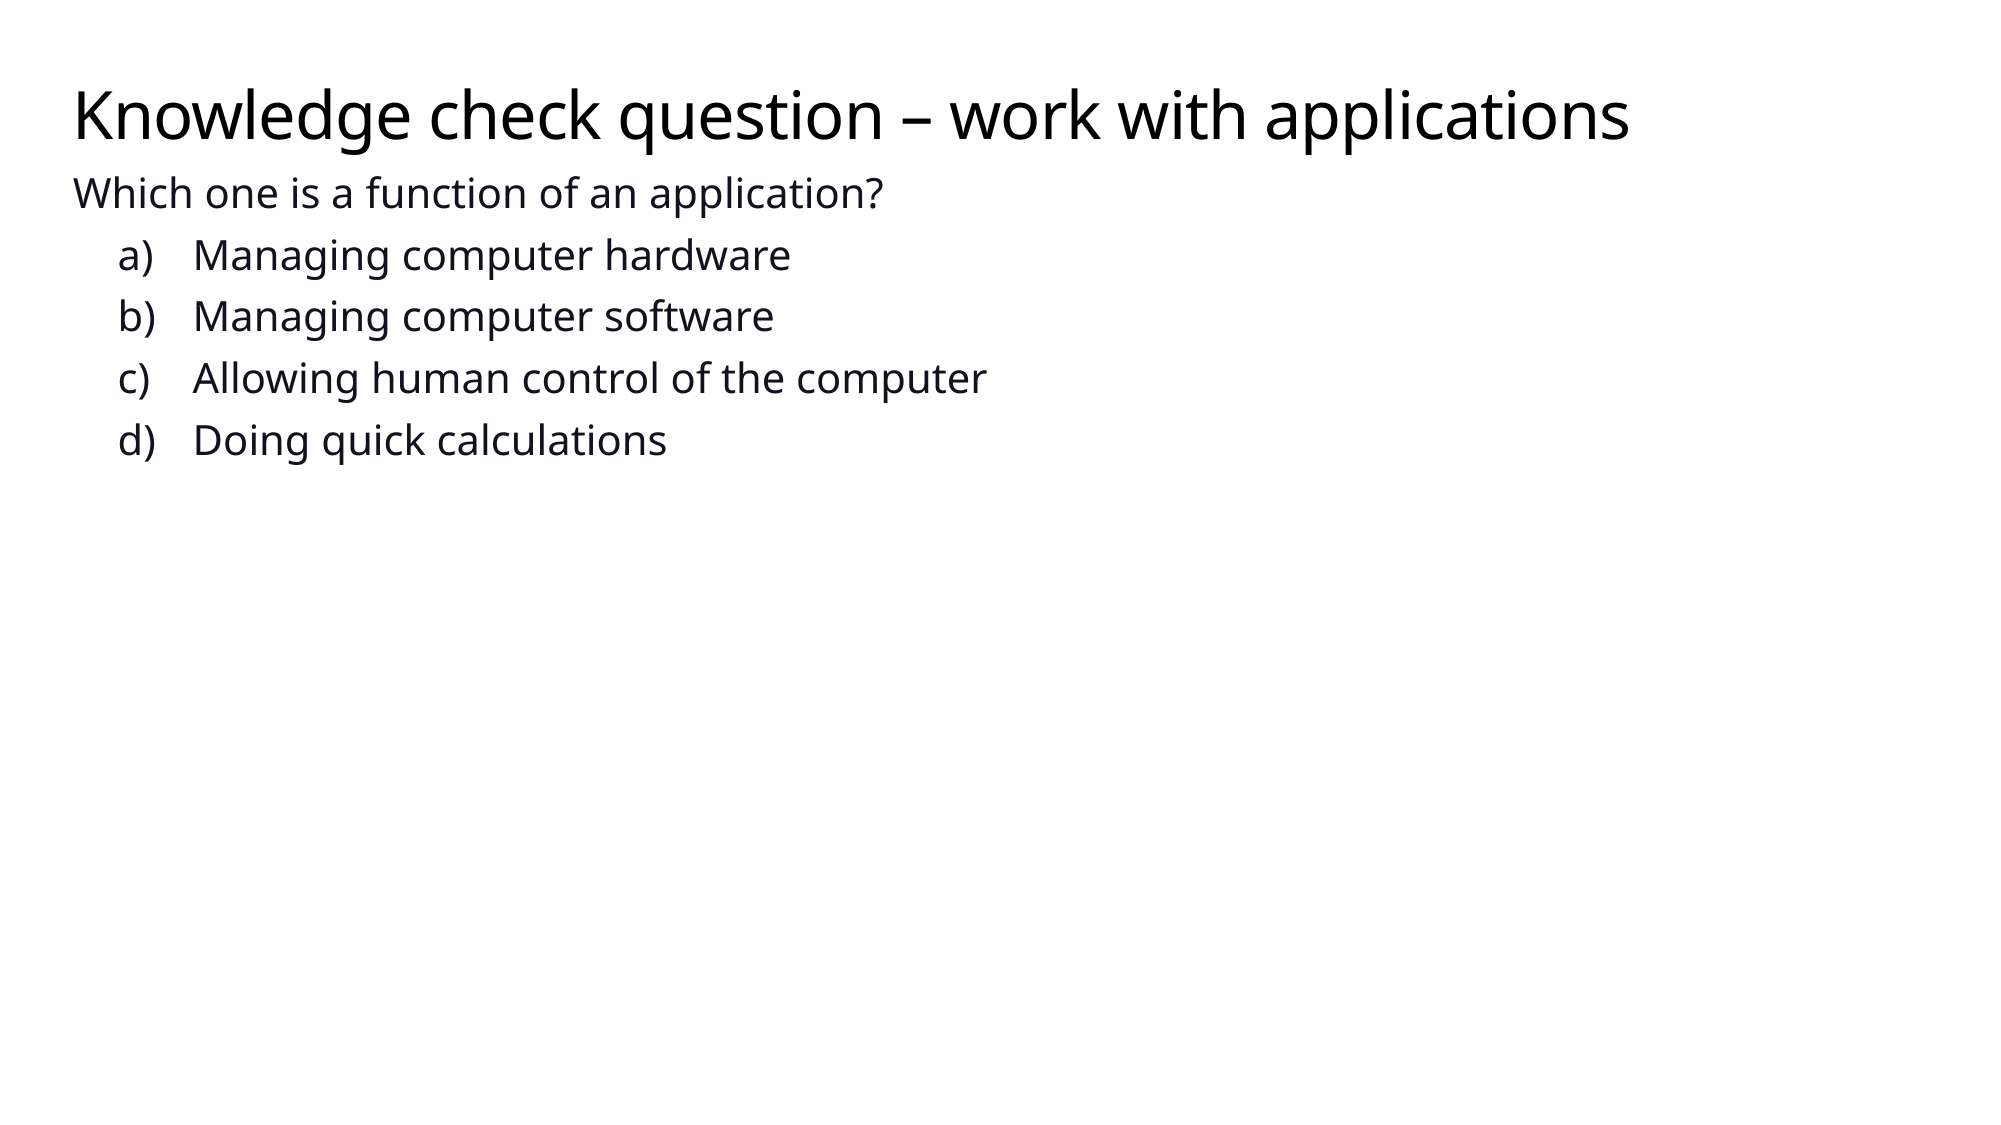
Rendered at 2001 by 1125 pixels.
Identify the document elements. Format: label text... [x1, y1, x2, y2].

list Which one is a function of an application? Managing computer hardware Managing computer software Allowing human control of the computer Doing quick calculations [72, 172, 1938, 978]
title Knowledge check question – work with applications [72, 72, 1934, 144]
